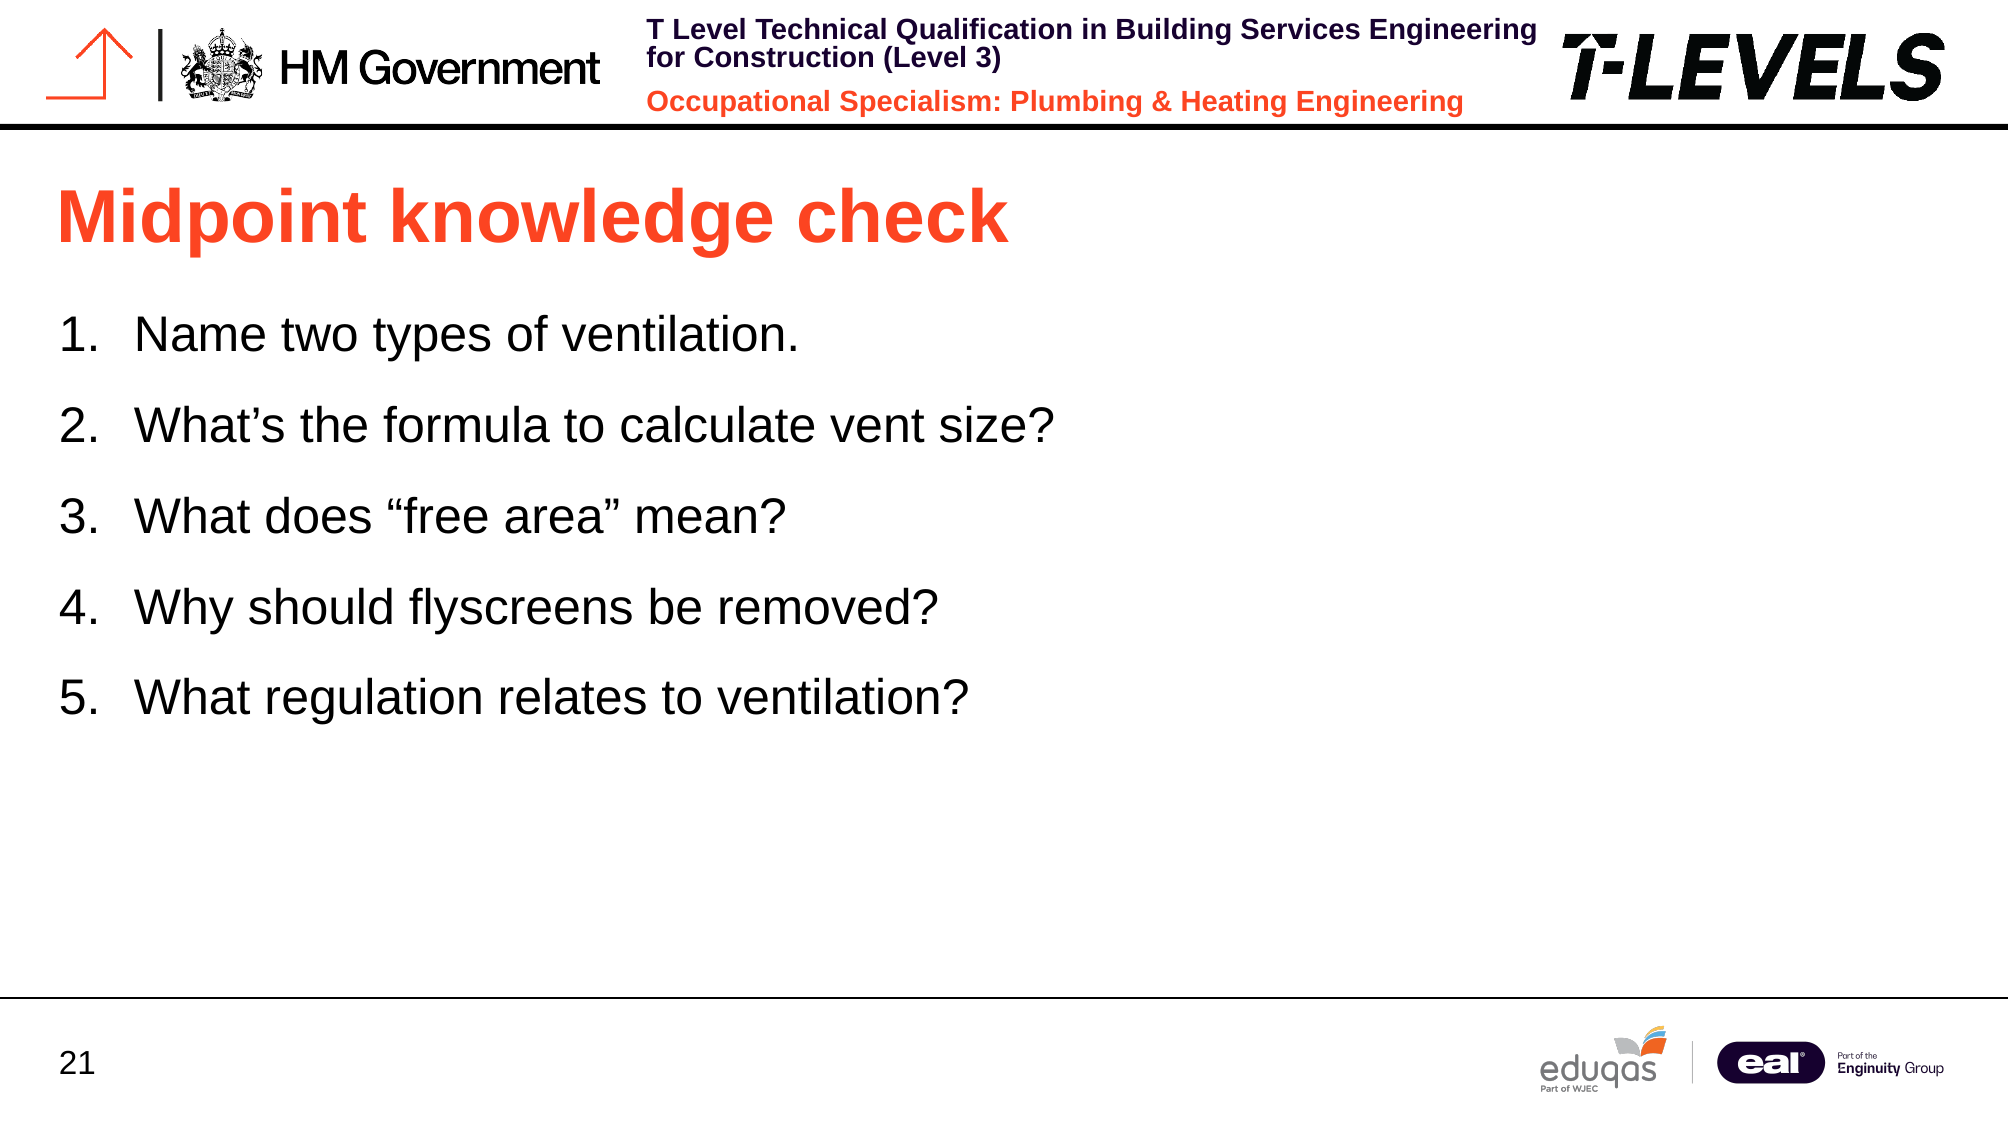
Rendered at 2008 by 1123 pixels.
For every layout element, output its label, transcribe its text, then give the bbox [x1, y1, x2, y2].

list Name two types of ventilation. What’s the formula to calculate vent size? What does “free area” mean? Why should flyscreens be removed? What regulation relates to ventilation? [59, 295, 1193, 975]
picture [1543, 25, 1964, 108]
picture [158, 28, 600, 102]
title Midpoint knowledge check [41, 111, 1949, 314]
picture [41, 27, 139, 100]
picture [1535, 1021, 1949, 1097]
